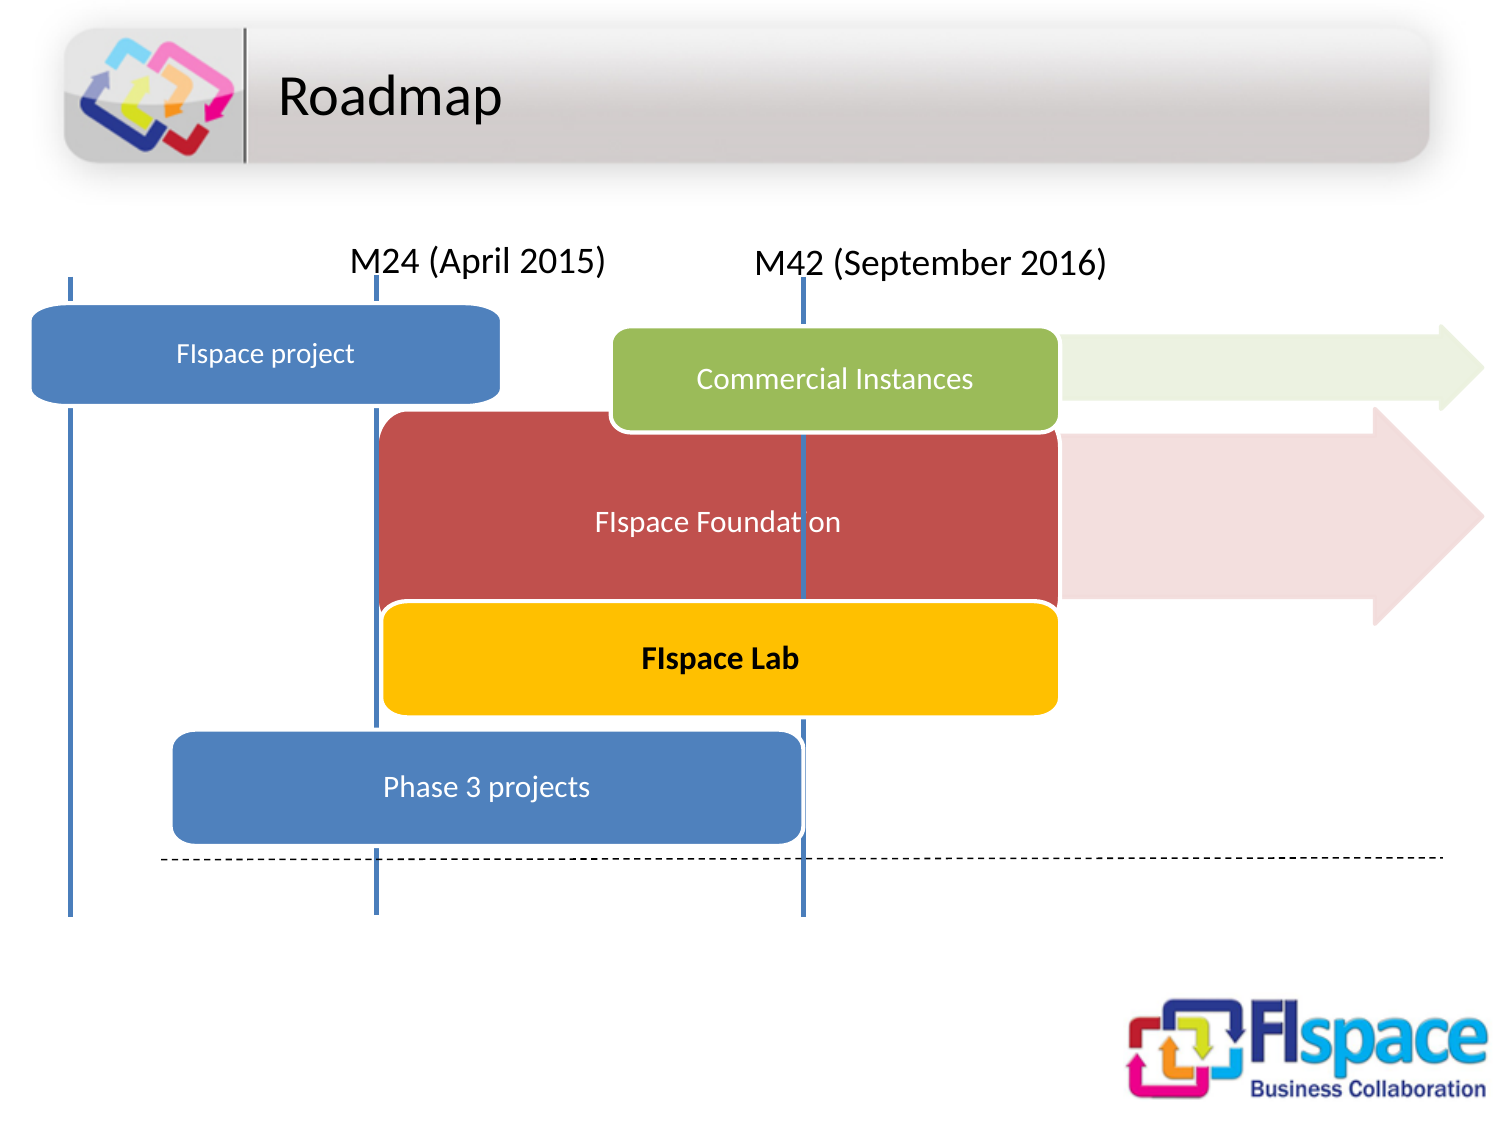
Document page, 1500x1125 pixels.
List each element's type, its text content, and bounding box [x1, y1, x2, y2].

picture [0, 0, 1500, 253]
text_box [29, 228, 1483, 918]
picture [1123, 960, 1500, 1125]
title Roadmap [263, 41, 1459, 143]
